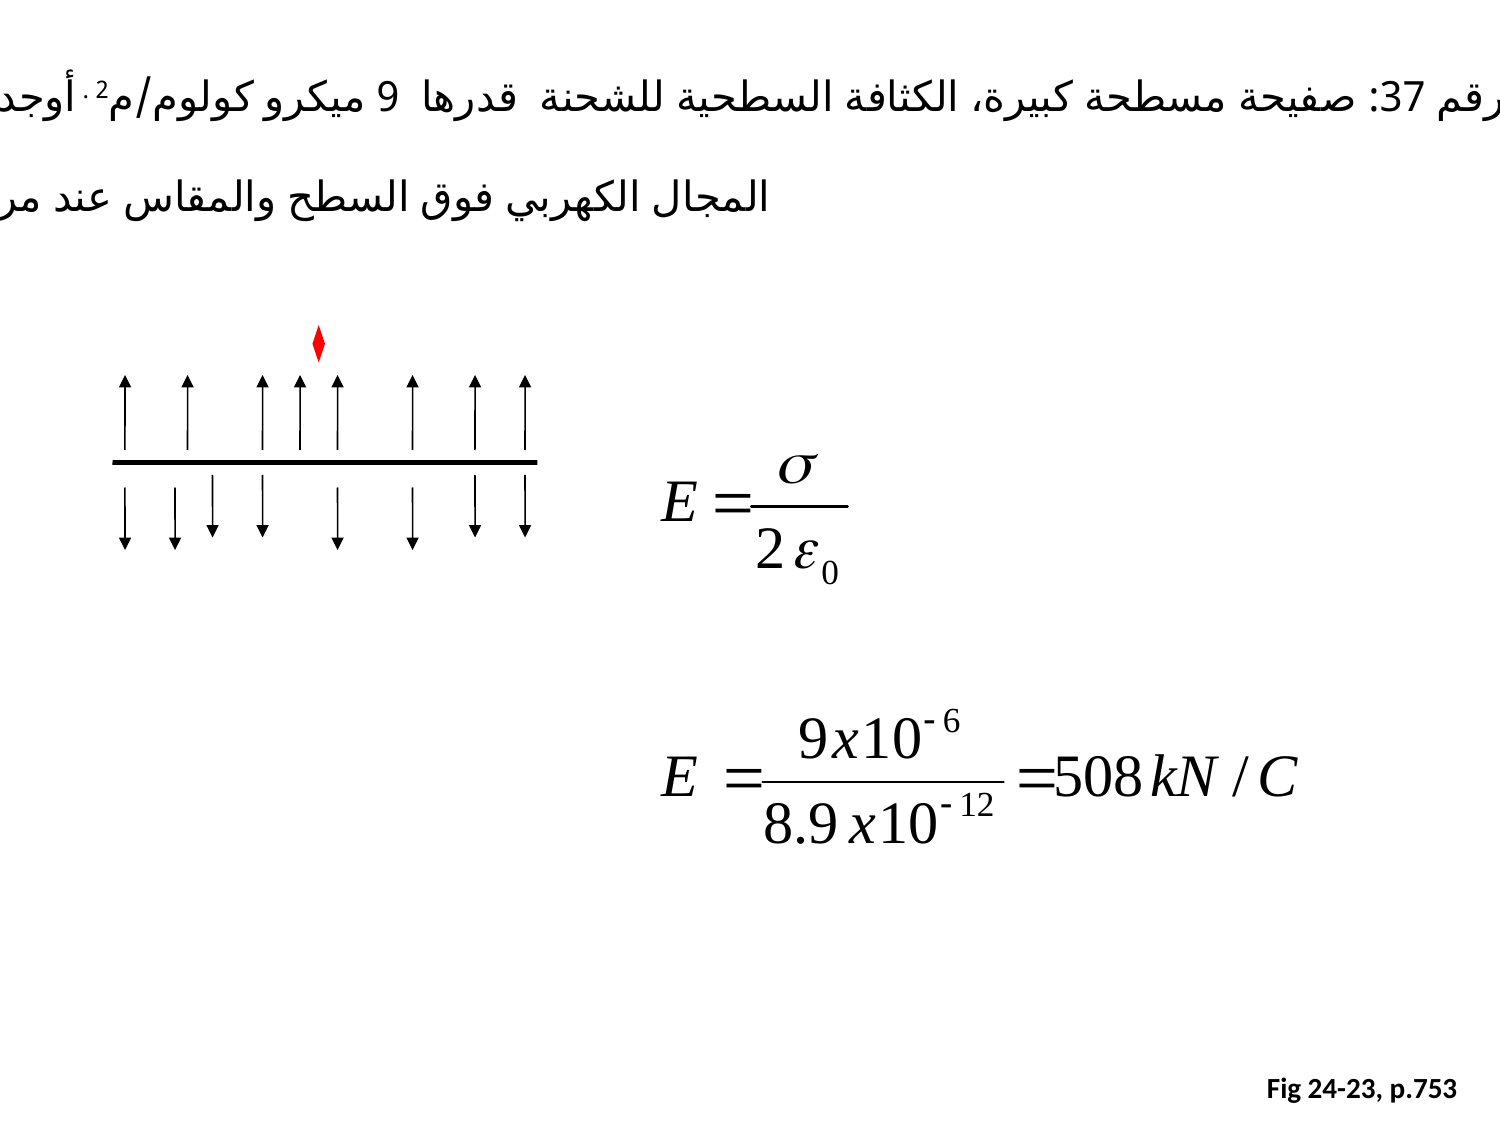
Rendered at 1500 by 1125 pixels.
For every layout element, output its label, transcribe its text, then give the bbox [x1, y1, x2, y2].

text_box [468, 375, 482, 451]
text_box Fig 24-23, p.753 [1252, 1062, 1473, 1113]
text_box [206, 474, 219, 538]
text_box [406, 375, 419, 451]
text_box [468, 474, 482, 538]
text_box [181, 375, 194, 451]
text_box [256, 474, 269, 538]
text_box [118, 487, 132, 550]
text_box [331, 375, 344, 451]
text_box [118, 375, 132, 451]
text_box [518, 375, 532, 451]
text_box السؤال رقم 37: صفيحة مسطحة كبيرة، الكثافة السطحية للشحنة قدرها 9 ميكرو كولوم/م2 . أوجد شدة المجال الكهربي فوق السطح والمقاس عند مركزها؟ [0, 62, 1500, 228]
text_box [293, 375, 307, 451]
text_box [406, 487, 419, 550]
text_box [312, 324, 325, 363]
text_box [168, 487, 182, 550]
text_box [331, 487, 344, 550]
text_box [256, 375, 269, 451]
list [649, 424, 1313, 872]
text_box [518, 474, 532, 538]
